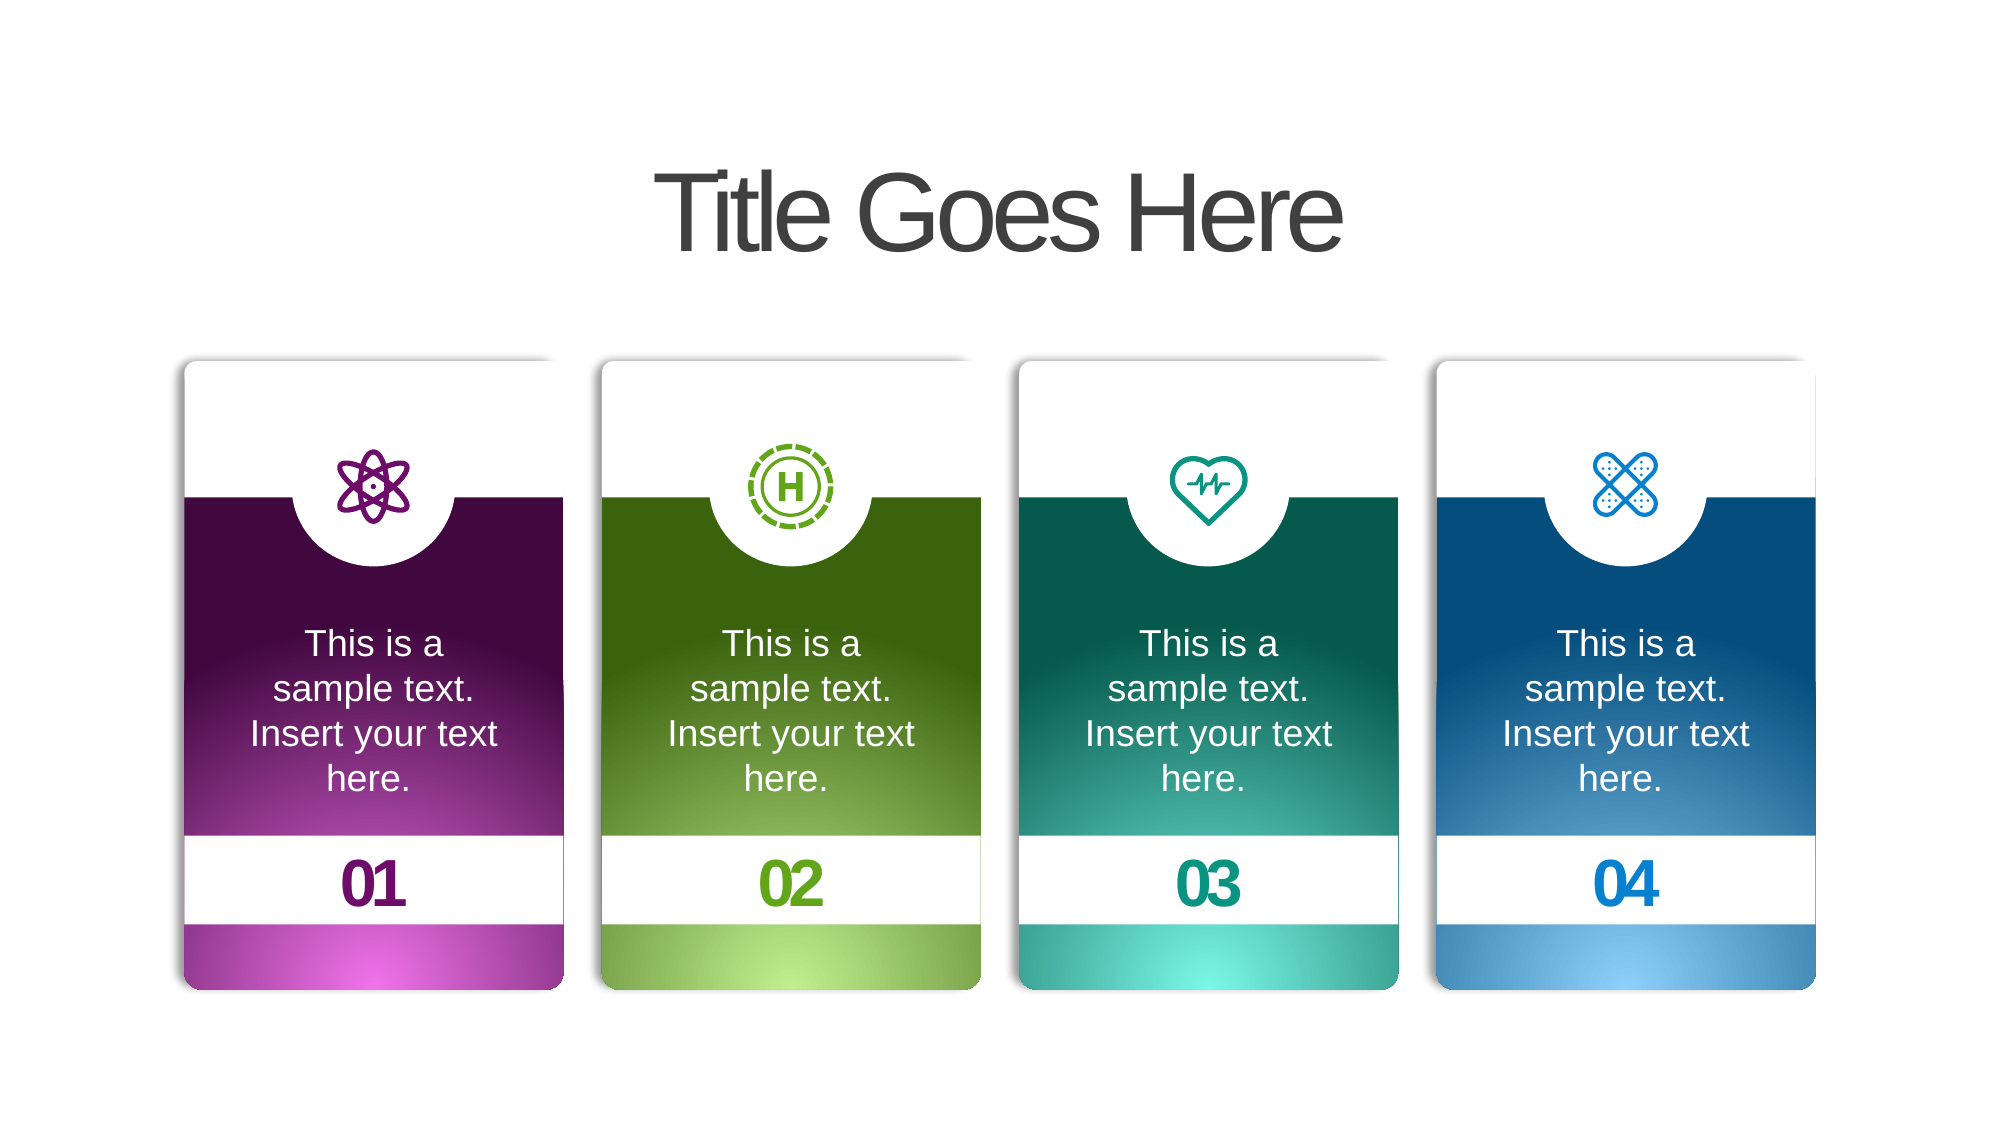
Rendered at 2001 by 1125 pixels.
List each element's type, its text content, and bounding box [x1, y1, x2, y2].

text_box Title Goes Here [588, 141, 1412, 273]
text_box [184, 361, 564, 990]
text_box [1436, 361, 1816, 990]
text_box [1019, 361, 1399, 990]
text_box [601, 361, 981, 990]
